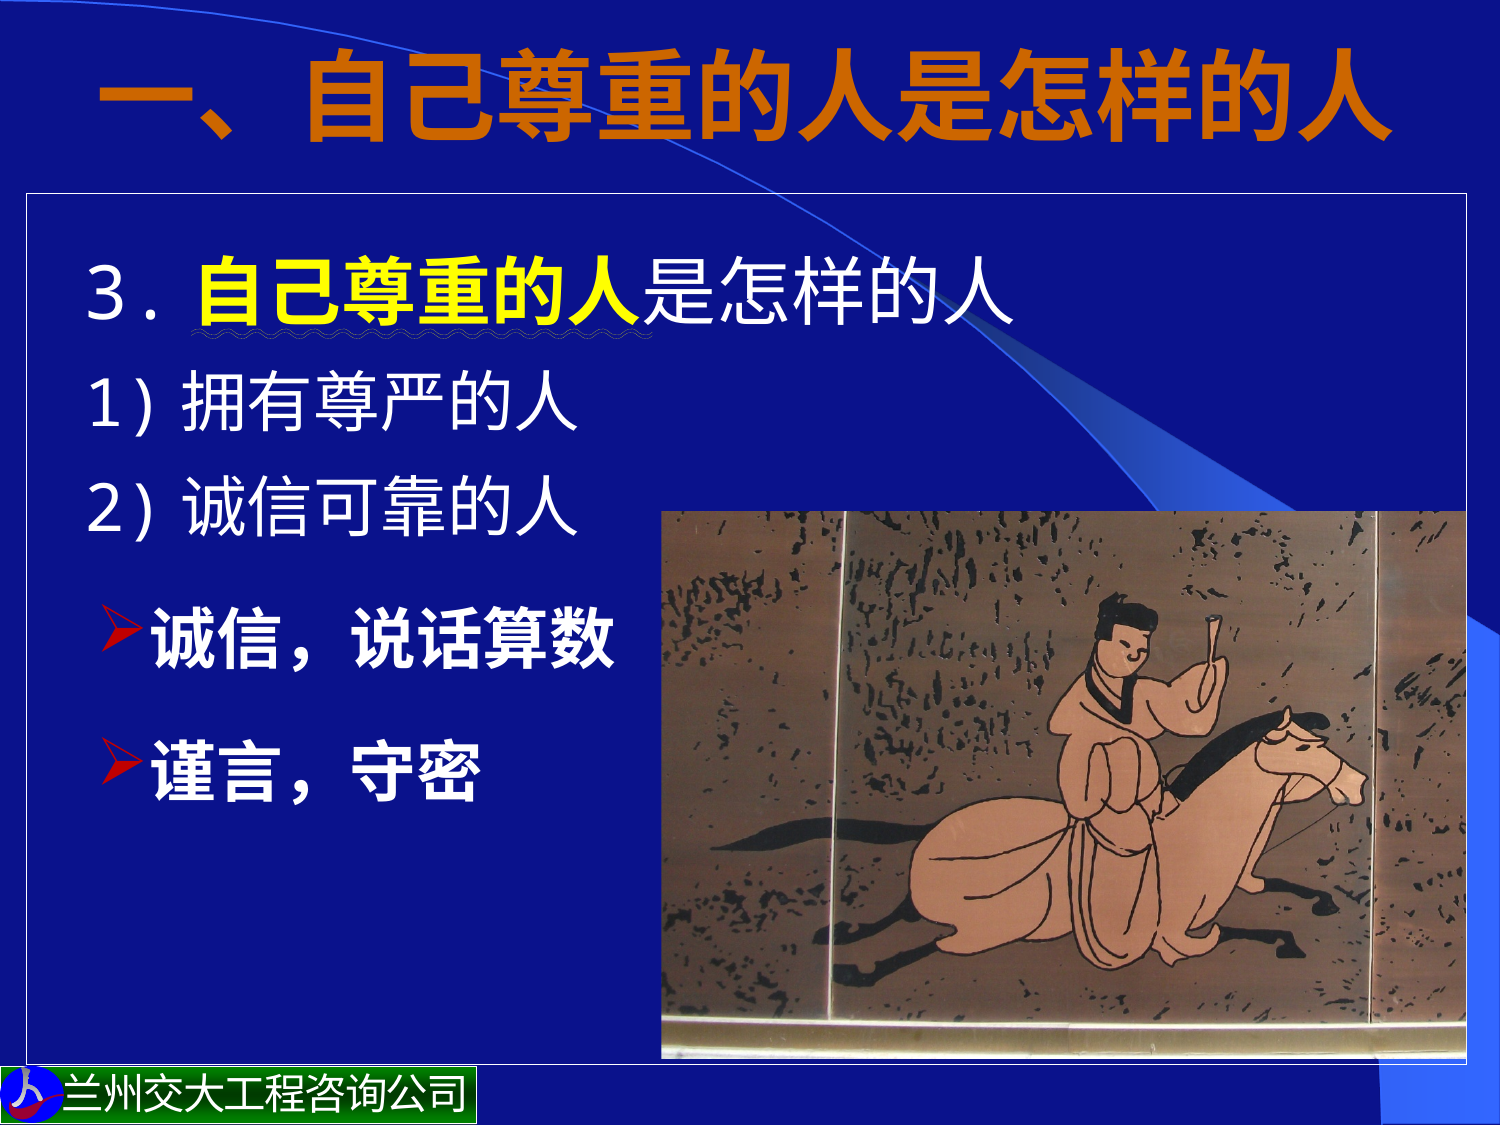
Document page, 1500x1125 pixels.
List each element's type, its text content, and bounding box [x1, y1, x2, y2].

picture [0, 0, 1500, 1125]
list 3.自己尊重的人是怎样的人 1)拥有尊严的人 2)诚信可靠的人 诚信，说话算数 谨言，守密 [26, 193, 1467, 1065]
title 一、自己尊重的人是怎样的人 [26, 0, 1467, 188]
